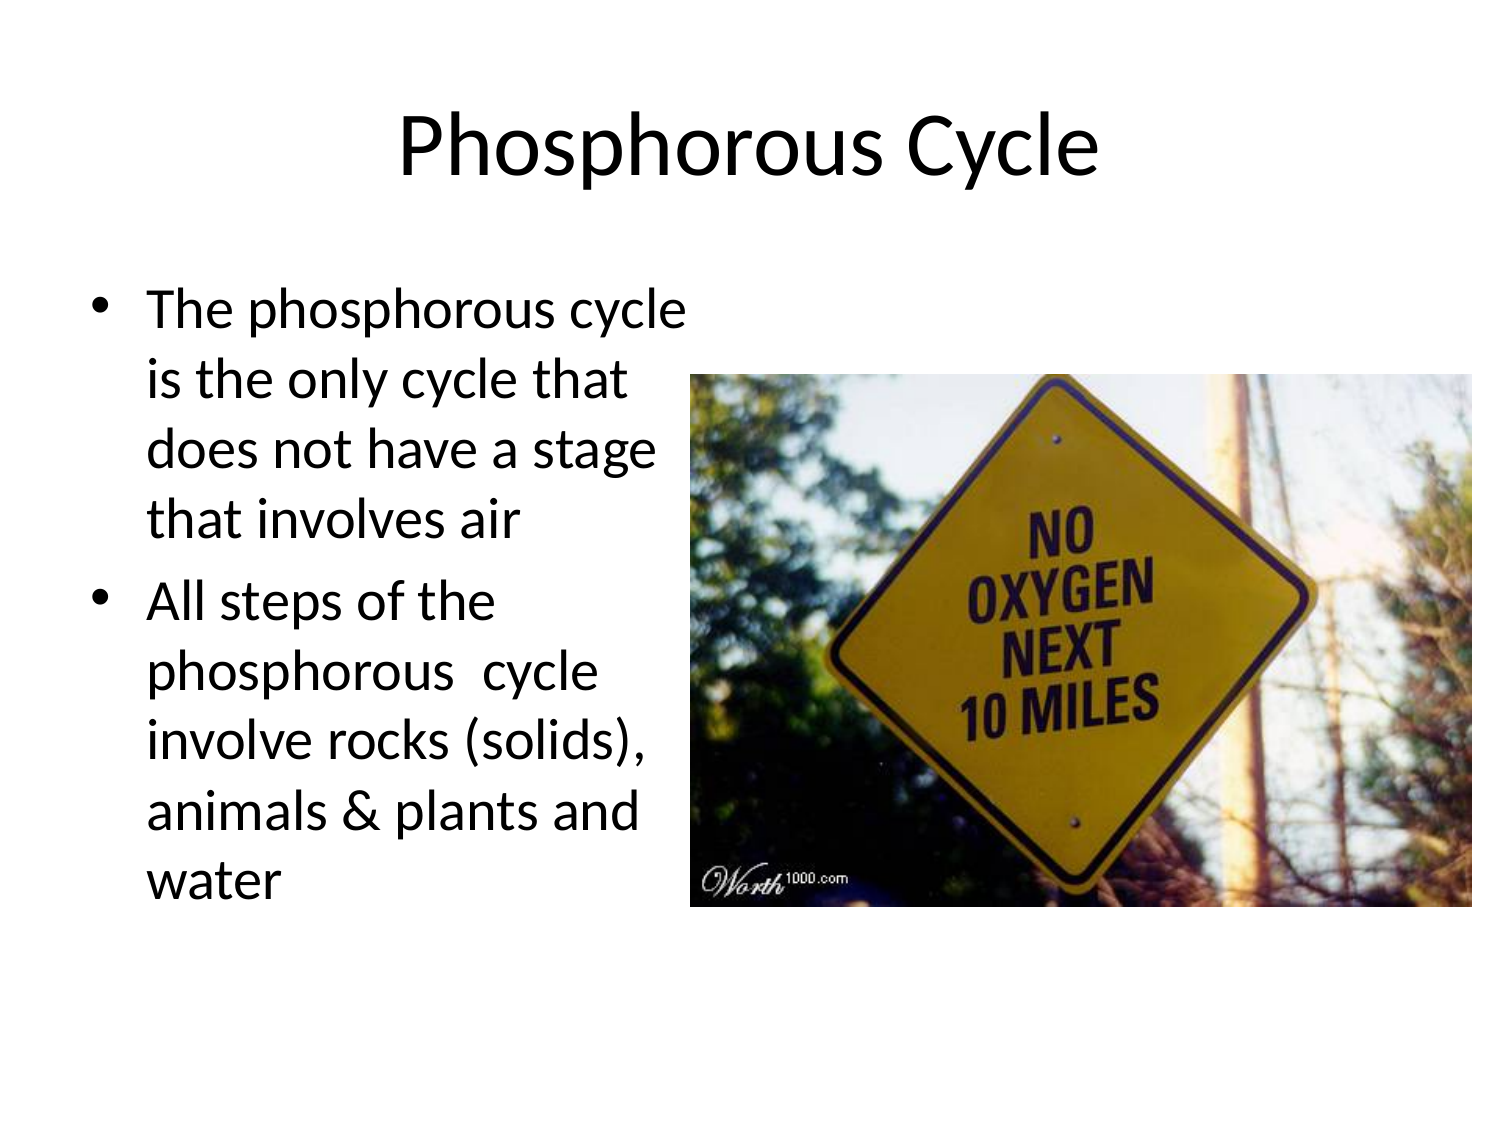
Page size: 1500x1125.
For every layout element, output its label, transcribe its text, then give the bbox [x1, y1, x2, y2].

picture [690, 374, 1473, 907]
list The phosphorous cycle is the only cycle that does not have a stage that involves air All steps of the phosphorous cycle involve rocks (solids), animals & plants and water [75, 262, 738, 1005]
title Phosphorous Cycle [75, 45, 1425, 233]
